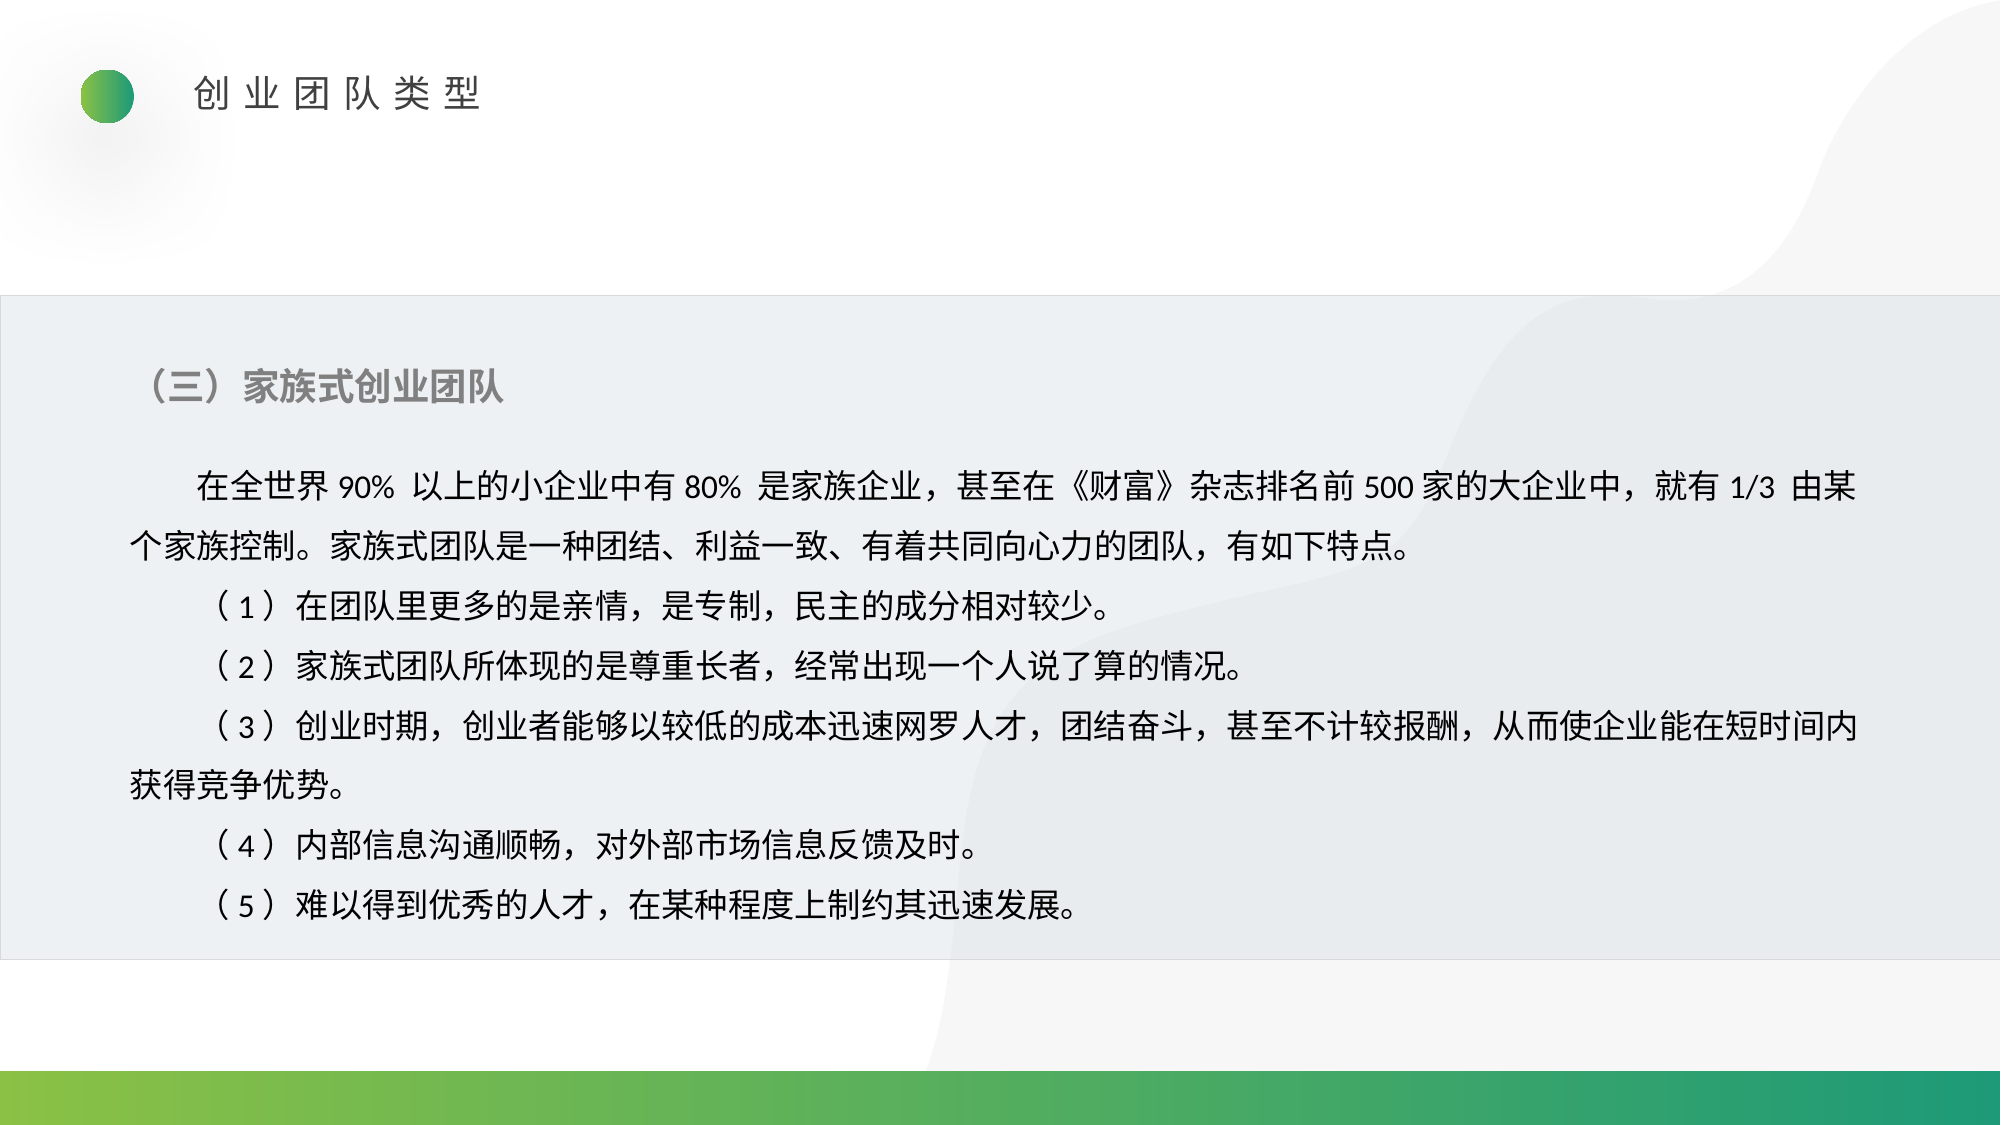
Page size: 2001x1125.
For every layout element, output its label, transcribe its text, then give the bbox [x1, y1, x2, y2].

text_box 创业团队类型 [178, 62, 749, 123]
text_box 在全世界90% 以上的小企业中有80% 是家族企业，甚至在《财富》杂志排名前500家的大企业中，就有1/3 由某个家族控制。家族式团队是一种团结、利益一致、有着共同向心力的团队，有如下特点。 （1）在团队里更多的是亲情，是专制，民主的成分相对较少。 （2）家族式团队所体现的是尊重长者，经常出现一个人说了算的情况。 （3）创业时期，创业者能够以较低的成本迅速网罗人才，团结奋斗，甚至不计较报酬，从而使企业能在短时间内获得竞争优势。 （4）内部信息沟通顺畅，对外部市场信息反馈及时。 （5）难以得到优秀的人才，在某种程度上制约其迅速发展。 [115, 437, 1885, 932]
text_box [0, 294, 2000, 960]
text_box （三）家族式创业团队 [115, 355, 624, 416]
